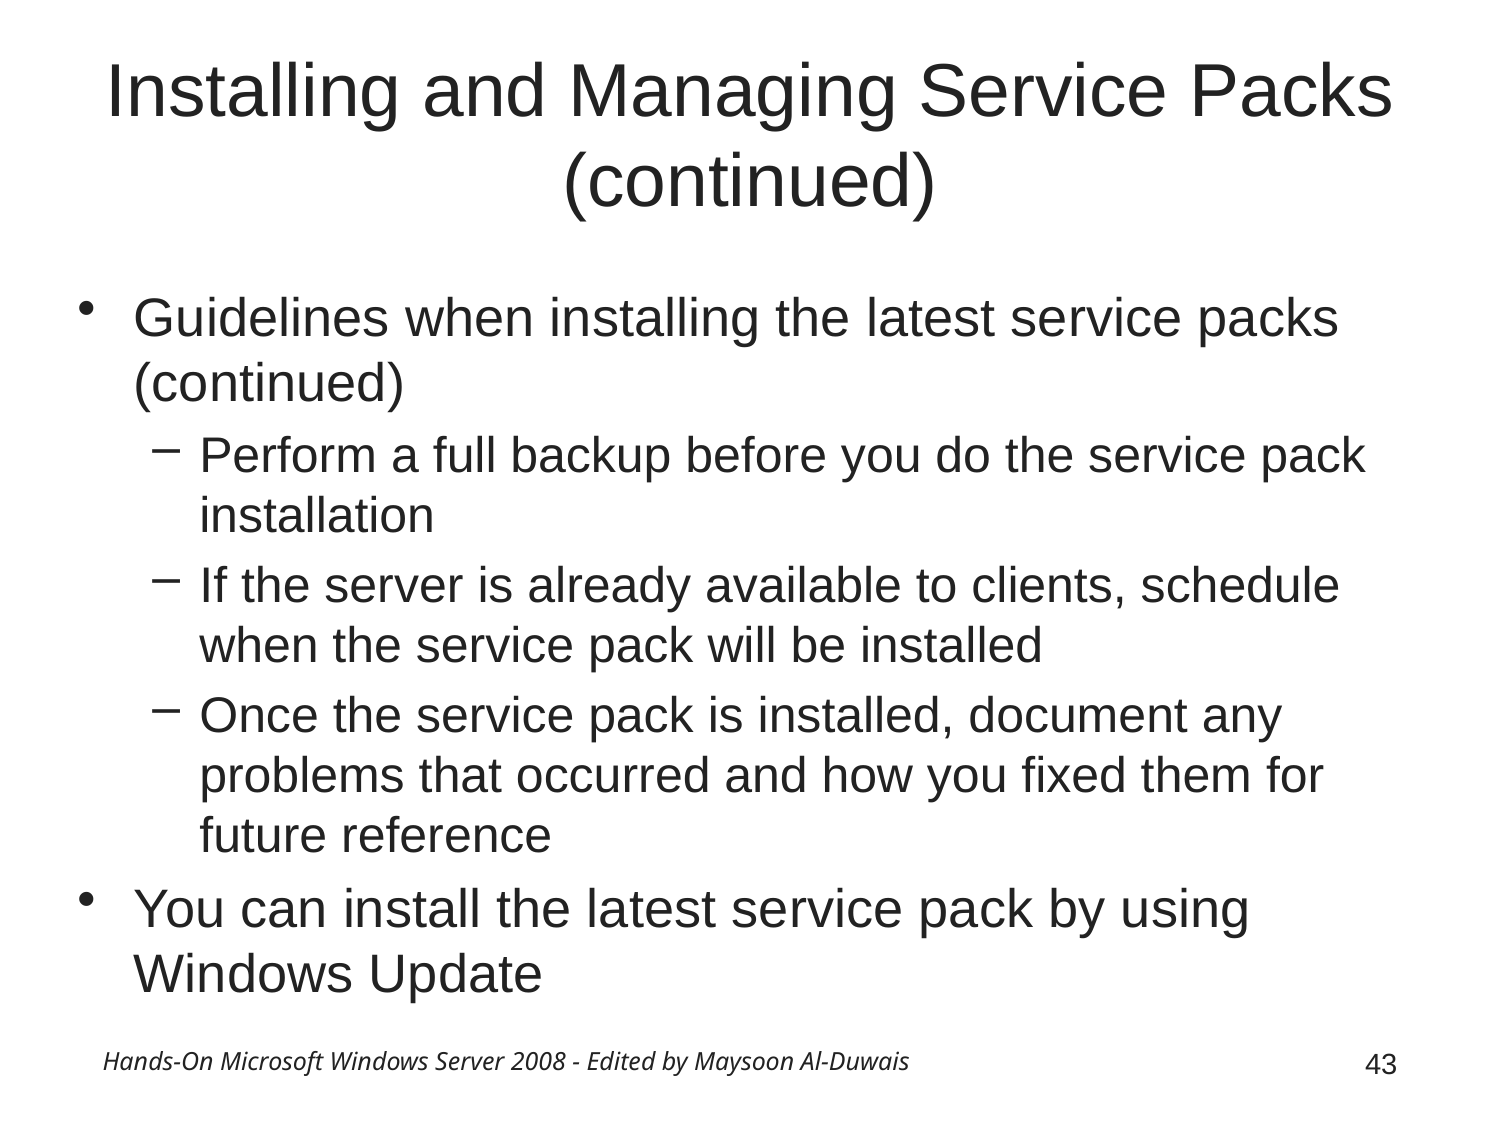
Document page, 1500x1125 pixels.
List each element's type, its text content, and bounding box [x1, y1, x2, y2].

list Guidelines when installing the latest service packs (continued) Perform a full backup before you do the service pack installation If the server is already available to clients, schedule when the service pack will be installed Once the service pack is installed, document any problems that occurred and how you fixed them for future reference You can install the latest service pack by using Windows Update [62, 274, 1426, 1026]
slide_number 43 [1074, 1037, 1413, 1101]
title Installing and Managing Service Packs (continued) [87, 37, 1413, 226]
footer Hands-On Microsoft Windows Server 2008 - Edited by Maysoon Al-Duwais [87, 1037, 1074, 1101]
